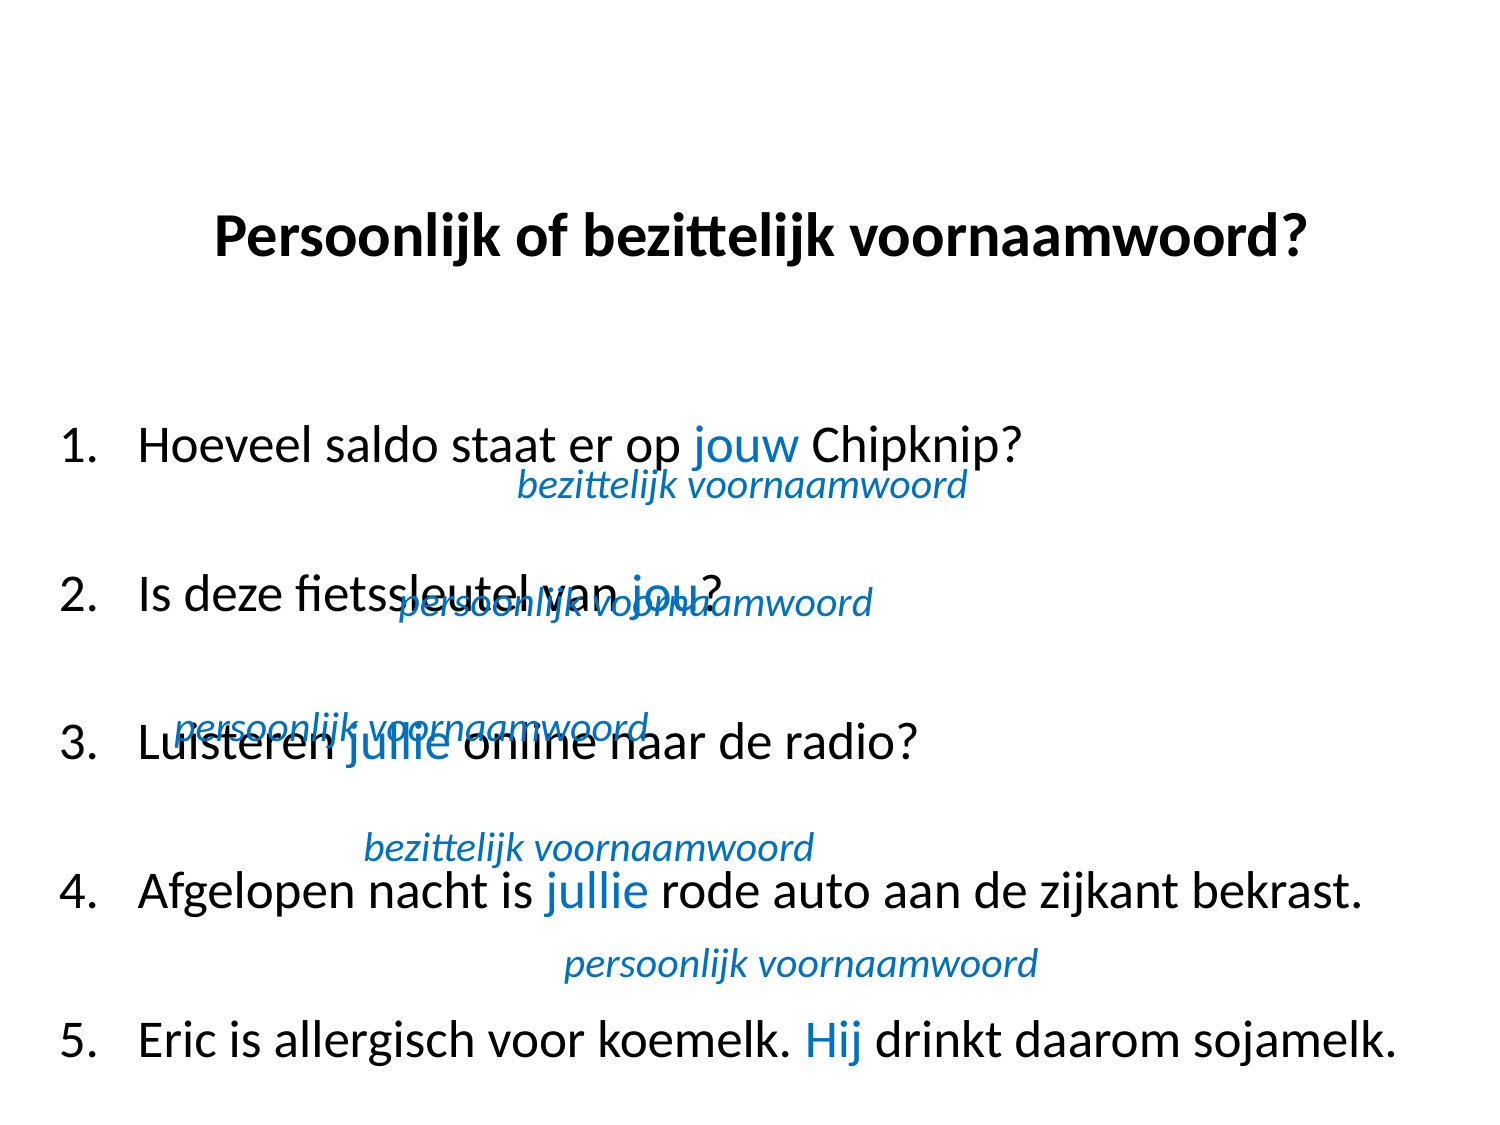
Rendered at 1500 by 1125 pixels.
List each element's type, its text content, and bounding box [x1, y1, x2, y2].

text_box persoonlijk voornaamwoord [159, 692, 785, 758]
text_box bezittelijk voornaamwoord [501, 449, 1102, 515]
list Hoeveel saldo staat er op jouw Chipknip? Is deze fietssleutel van jou? Luisteren jullie online naar de radio? Afgelopen nacht is jullie rode auto aan de zijkant bekrast. Eric is allergisch voor koemelk. Hij drinkt daarom sojamelk. [43, 361, 1457, 1125]
text_box persoonlijk voornaamwoord [383, 567, 1009, 633]
text_box persoonlijk voornaamwoord [549, 928, 1175, 994]
text_box bezittelijk voornaamwoord [301, 812, 939, 878]
title Persoonlijk of bezittelijk voornaamwoord? [87, 137, 1438, 325]
